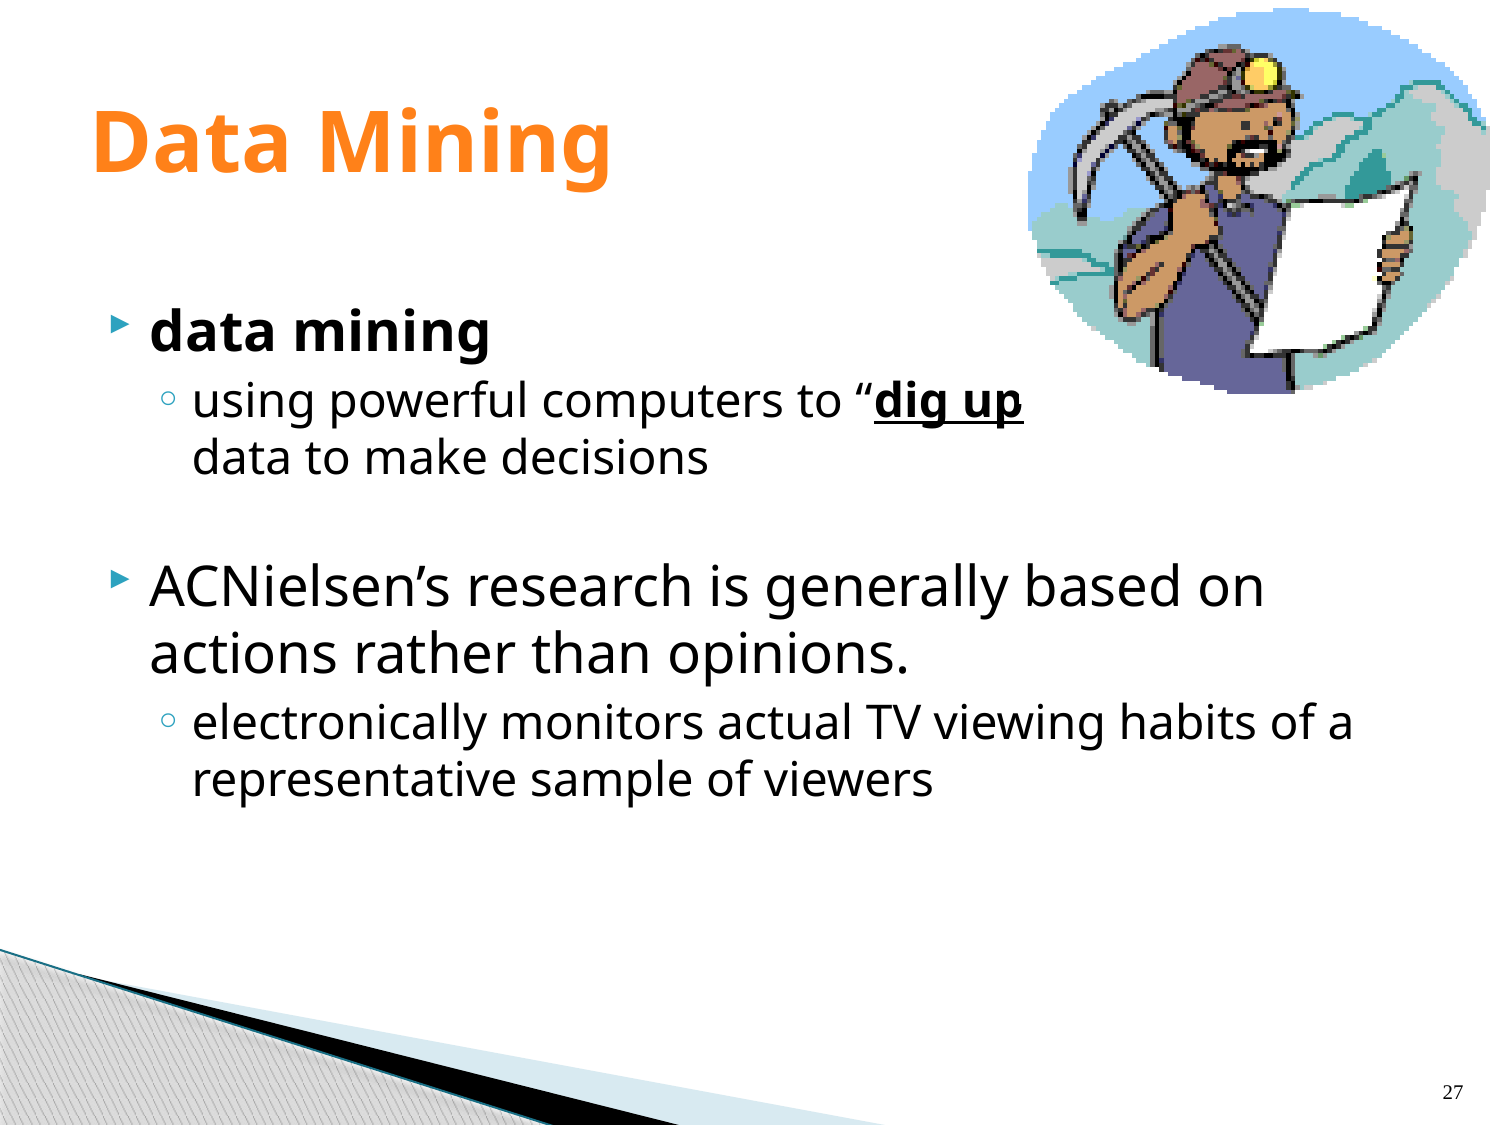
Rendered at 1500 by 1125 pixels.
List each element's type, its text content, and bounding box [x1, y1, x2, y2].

picture [1019, 0, 1500, 404]
list data mining using powerful computers to “dig up” data to make decisions ACNielsen’s research is generally based on actions rather than opinions. electronically monitors actual TV viewing habits of a representative sample of viewers [75, 287, 1425, 1030]
title Data Mining [75, 45, 1013, 233]
slide_number 27 [1418, 1051, 1479, 1112]
